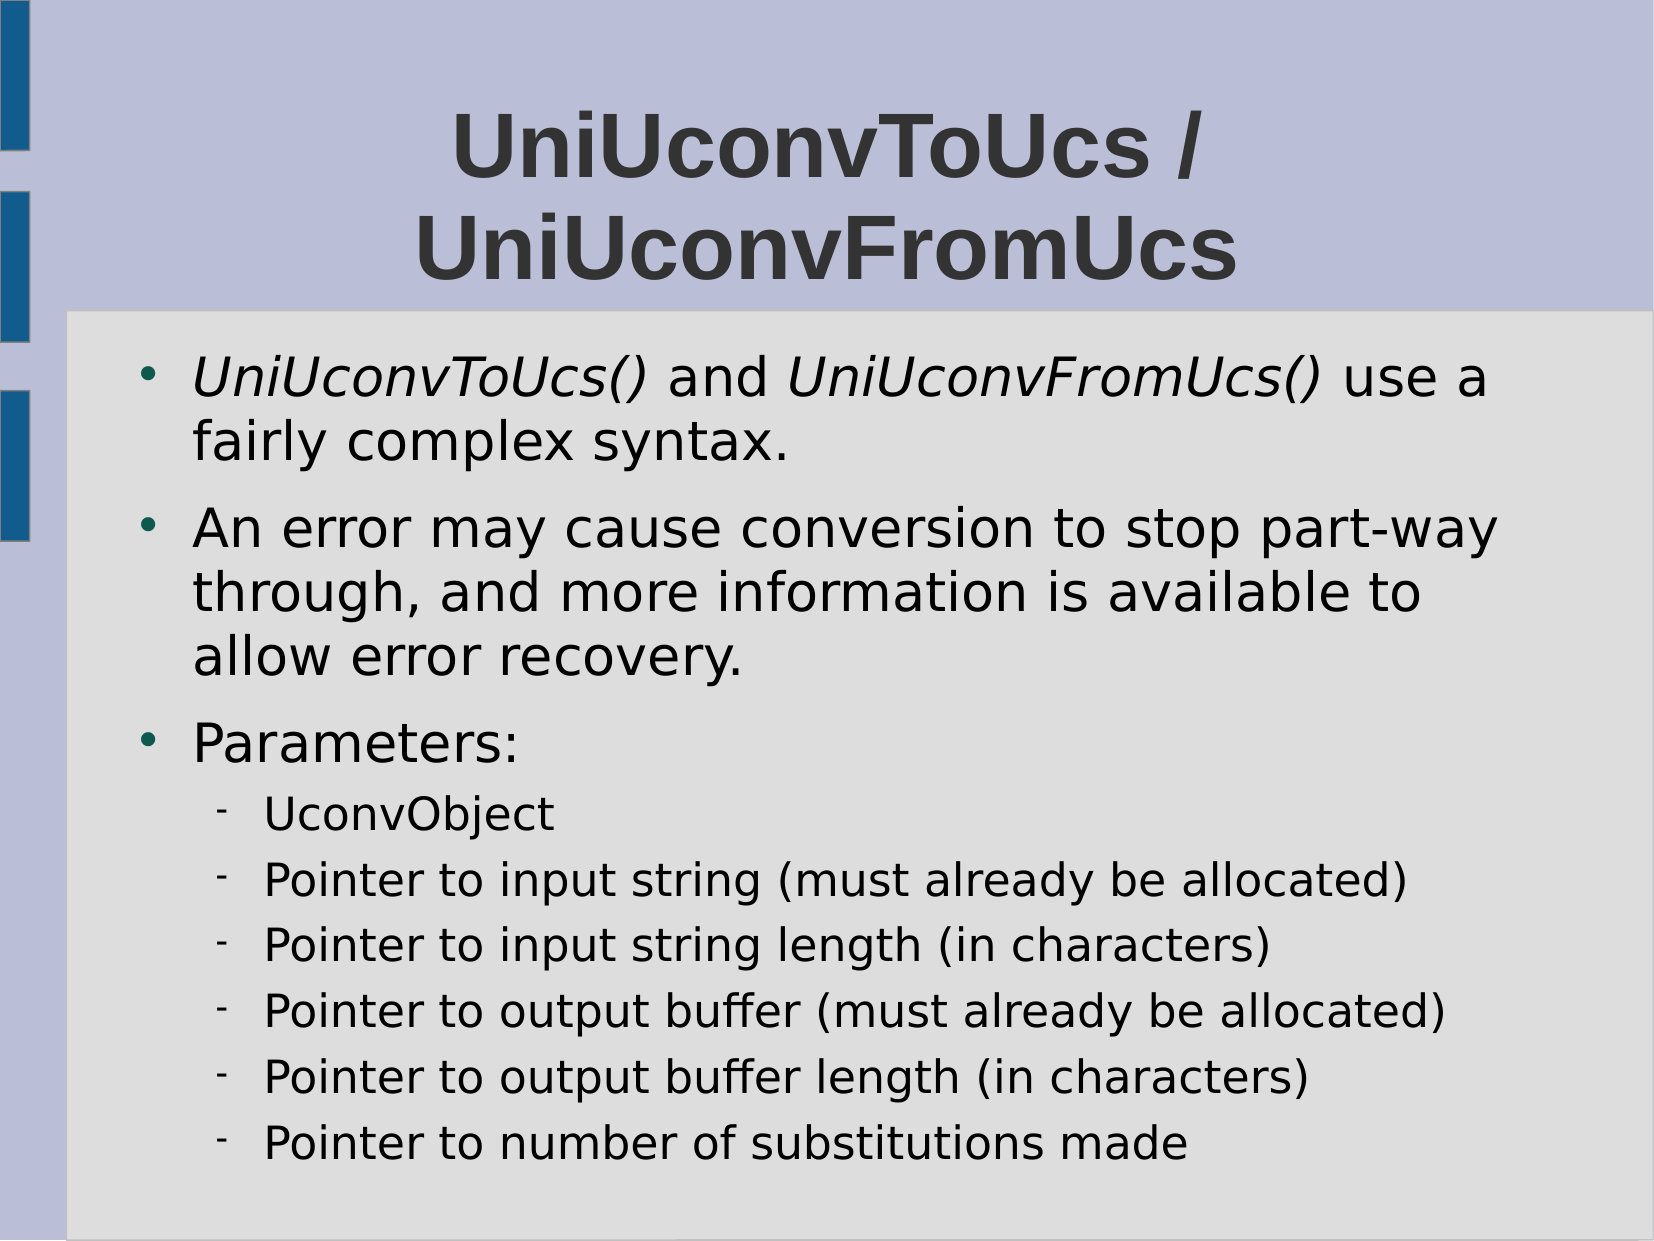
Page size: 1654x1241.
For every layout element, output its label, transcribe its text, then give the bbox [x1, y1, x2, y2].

list UniUconvToUcs() and UniUconvFromUcs() use a fairly complex syntax. An error may cause conversion to stop part-way through, and more information is available to allow error recovery. Parameters: UconvObject Pointer to input string (must already be allocated) Pointer to input string length (in characters) Pointer to output buffer (must already be allocated) Pointer to output buffer length (in characters) Pointer to number of substitutions made [121, 344, 1534, 1161]
title UniUconvToUcs / UniUconvFromUcs [121, 91, 1534, 299]
